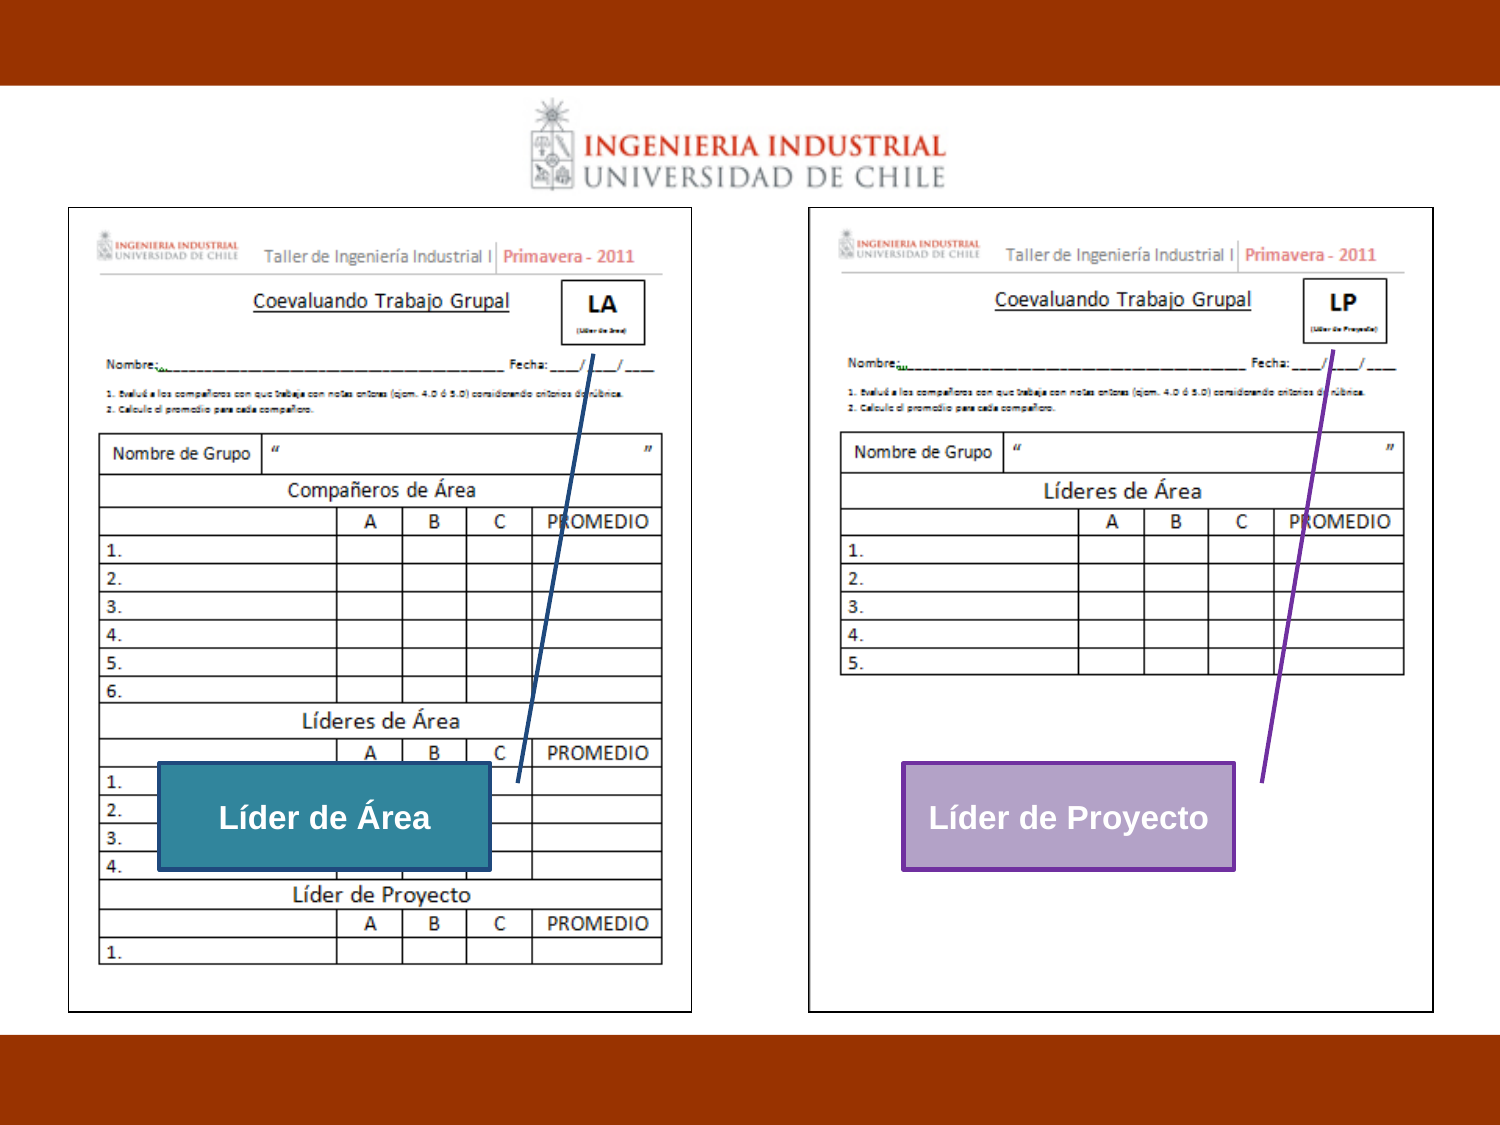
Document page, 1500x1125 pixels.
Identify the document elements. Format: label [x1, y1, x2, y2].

picture [68, 207, 692, 1012]
picture [808, 207, 1433, 1012]
text_box [0, 0, 1500, 86]
text_box [513, 89, 963, 197]
text_box [0, 1034, 1500, 1125]
